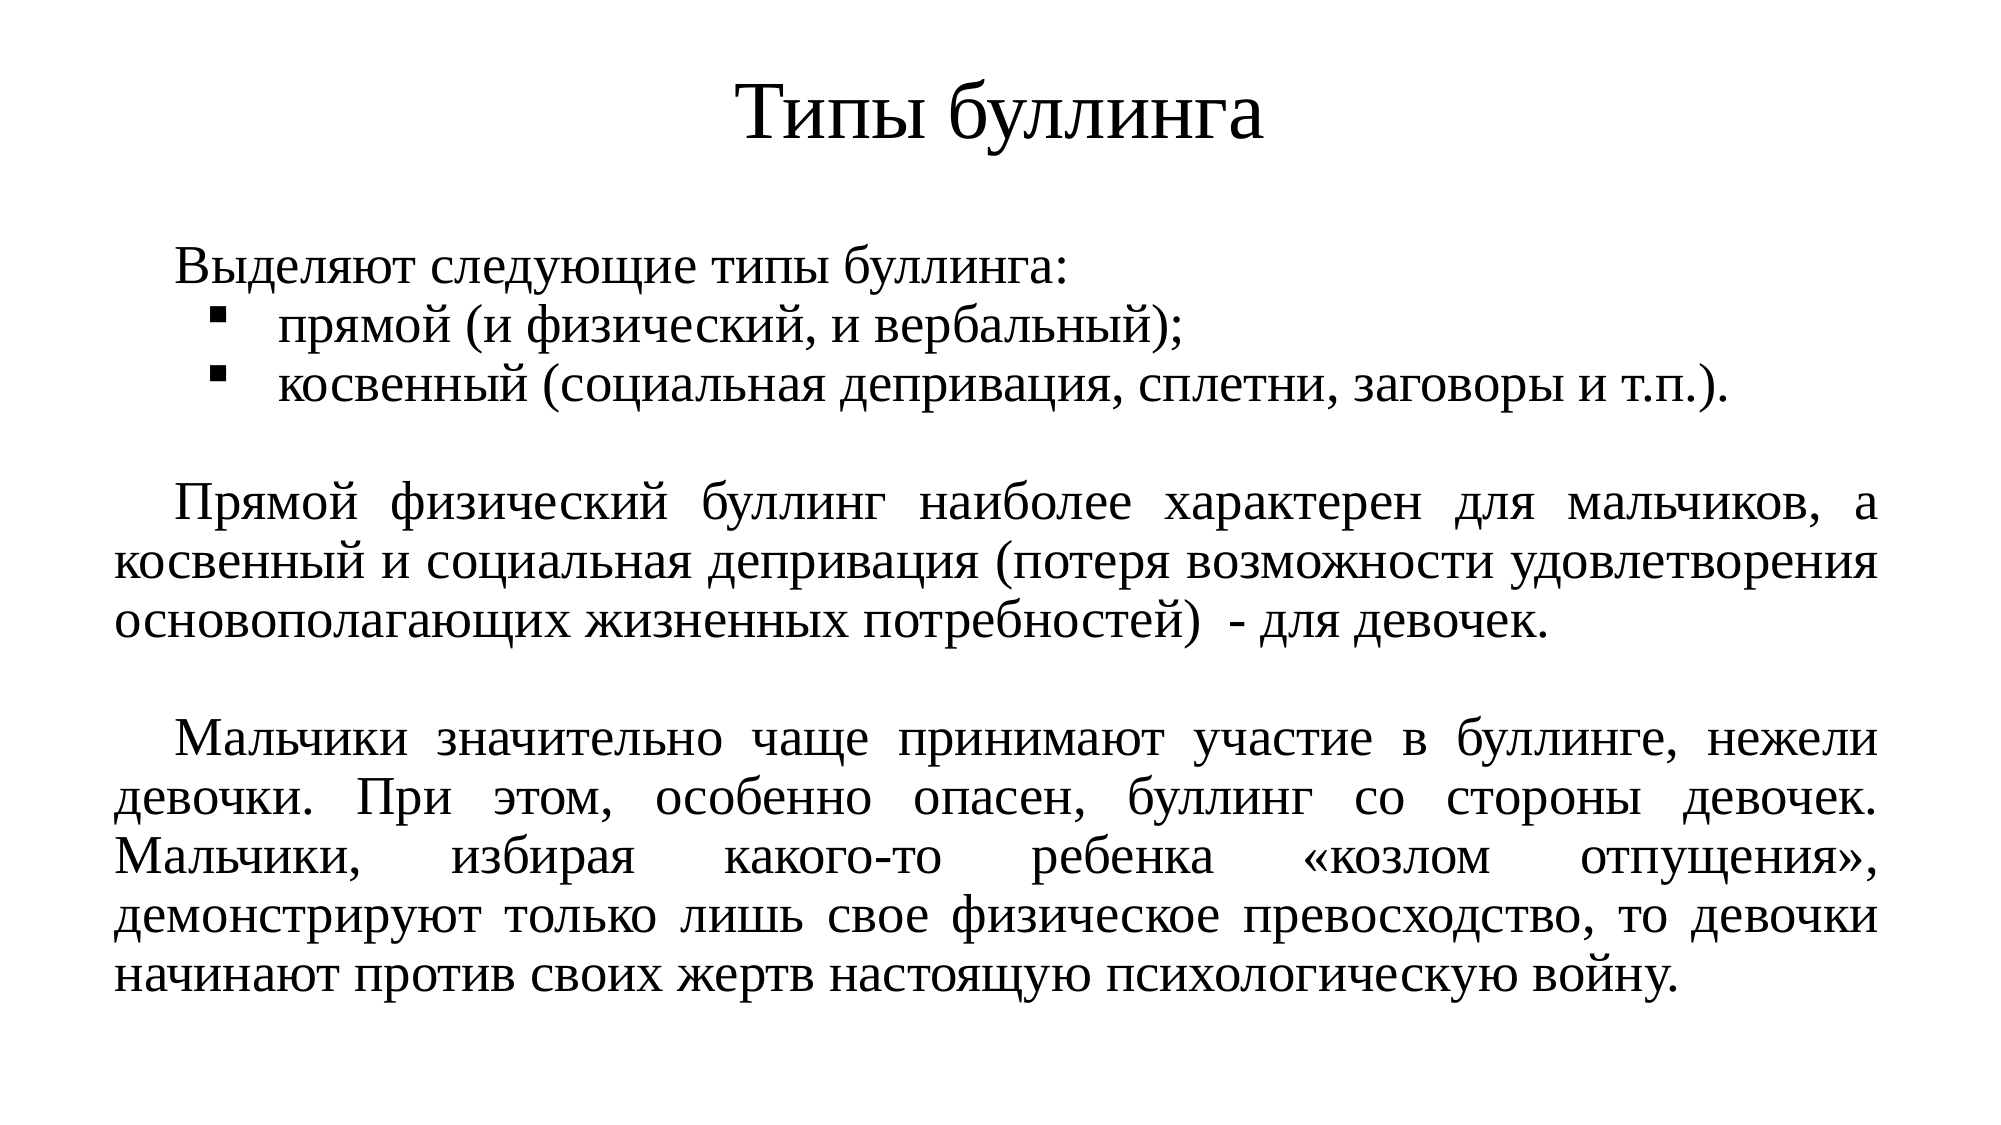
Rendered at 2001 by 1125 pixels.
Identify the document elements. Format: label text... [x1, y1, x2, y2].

list Выделяют следующие типы буллинга: прямой (и физический, и вербальный); косвенный (социальная депривация, сплетни, заговоры и т.п.). Прямой физический буллинг наиболее характерен для мальчиков, а косвенный и социальная депривация (потеря возможности удовлетворения основополагающих жизненных потребностей) - для девочек. Мальчики значительно чаще принимают участие в буллинге, нежели девочки. При этом, особенно опасен, буллинг со стороны девочек. Мальчики, избирая какого-то ребенка «козлом отпущения», демонстрируют только лишь свое физическое превосходство, то девочки начинают против своих жертв настоящую психологическую войну. [99, 228, 1896, 1054]
title Типы буллинга [137, 59, 1863, 165]
